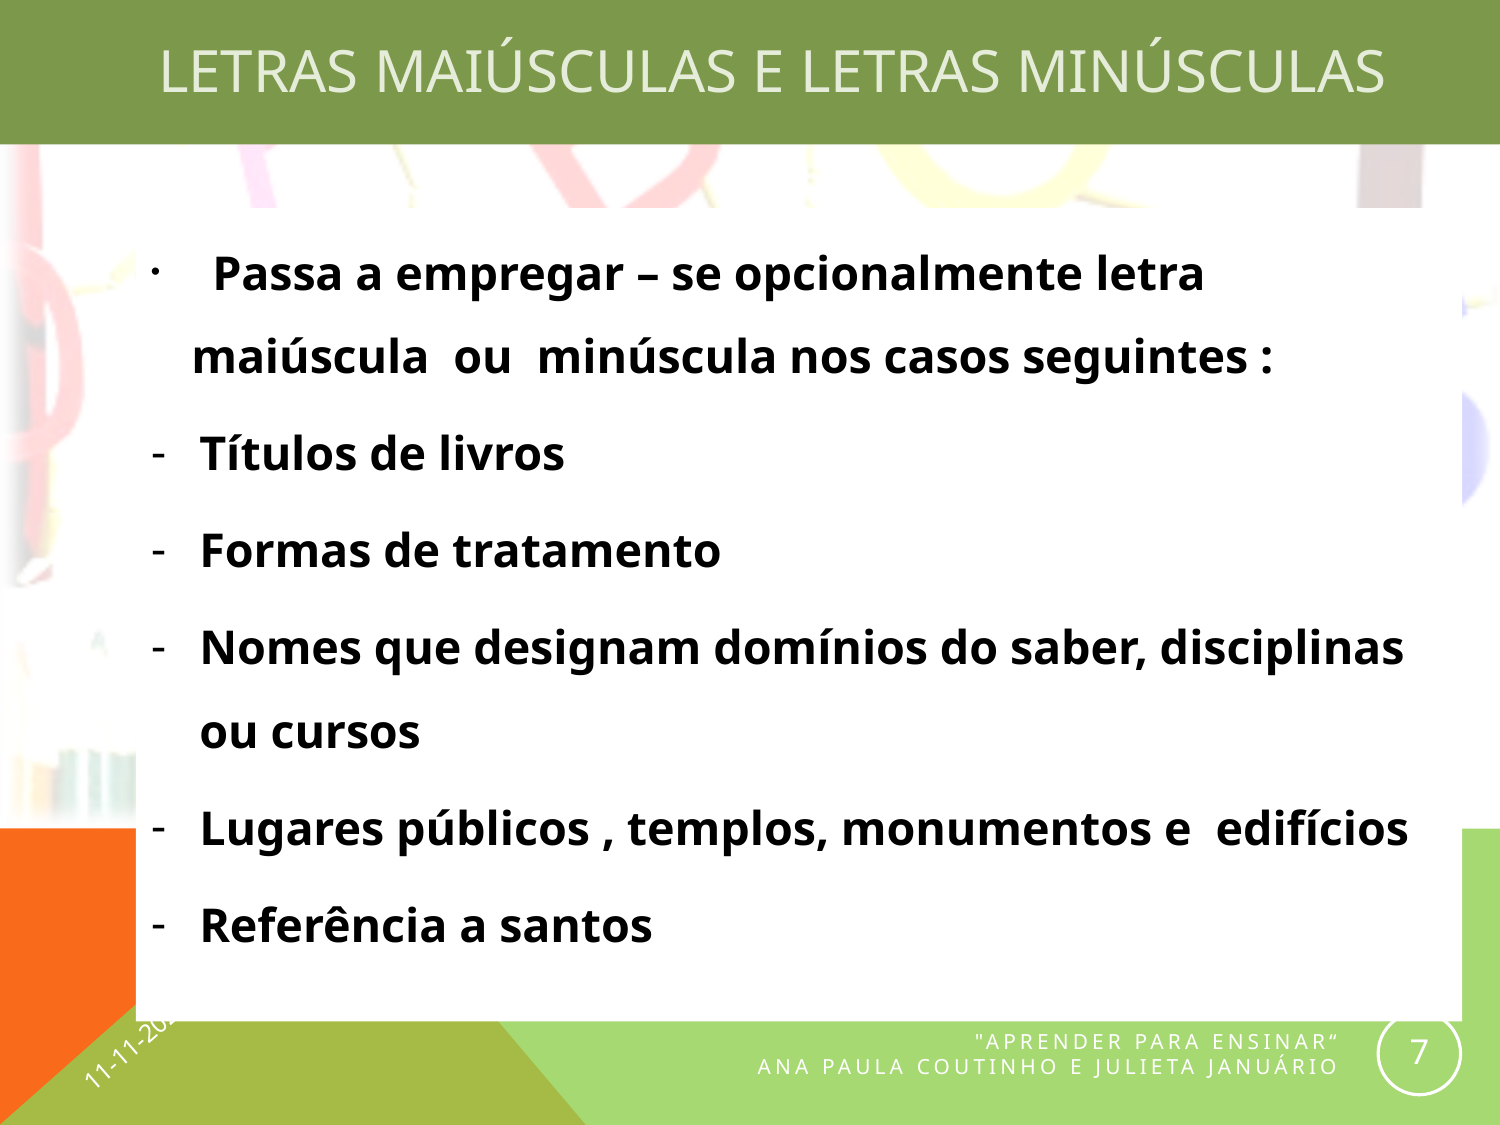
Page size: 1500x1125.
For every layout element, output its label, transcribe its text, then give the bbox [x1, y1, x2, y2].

footer "Aprender para ensinar“ Ana Paula Coutinho e Julieta Januário [577, 1031, 1352, 1076]
slide_number 7 [1376, 1010, 1463, 1097]
title LETRAS MAIÚSCULAS E LETRAS MINÚSCULAS [0, 0, 1500, 145]
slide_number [65, 849, 357, 1109]
list Passa a empregar – se opcionalmente letra maiúscula ou minúscula nos casos seguintes : Títulos de livros Formas de tratamento Nomes que designam domínios do saber, disciplinas ou cursos Lugares públicos , templos, monumentos e edifícios Referência a santos [135, 208, 1463, 1022]
